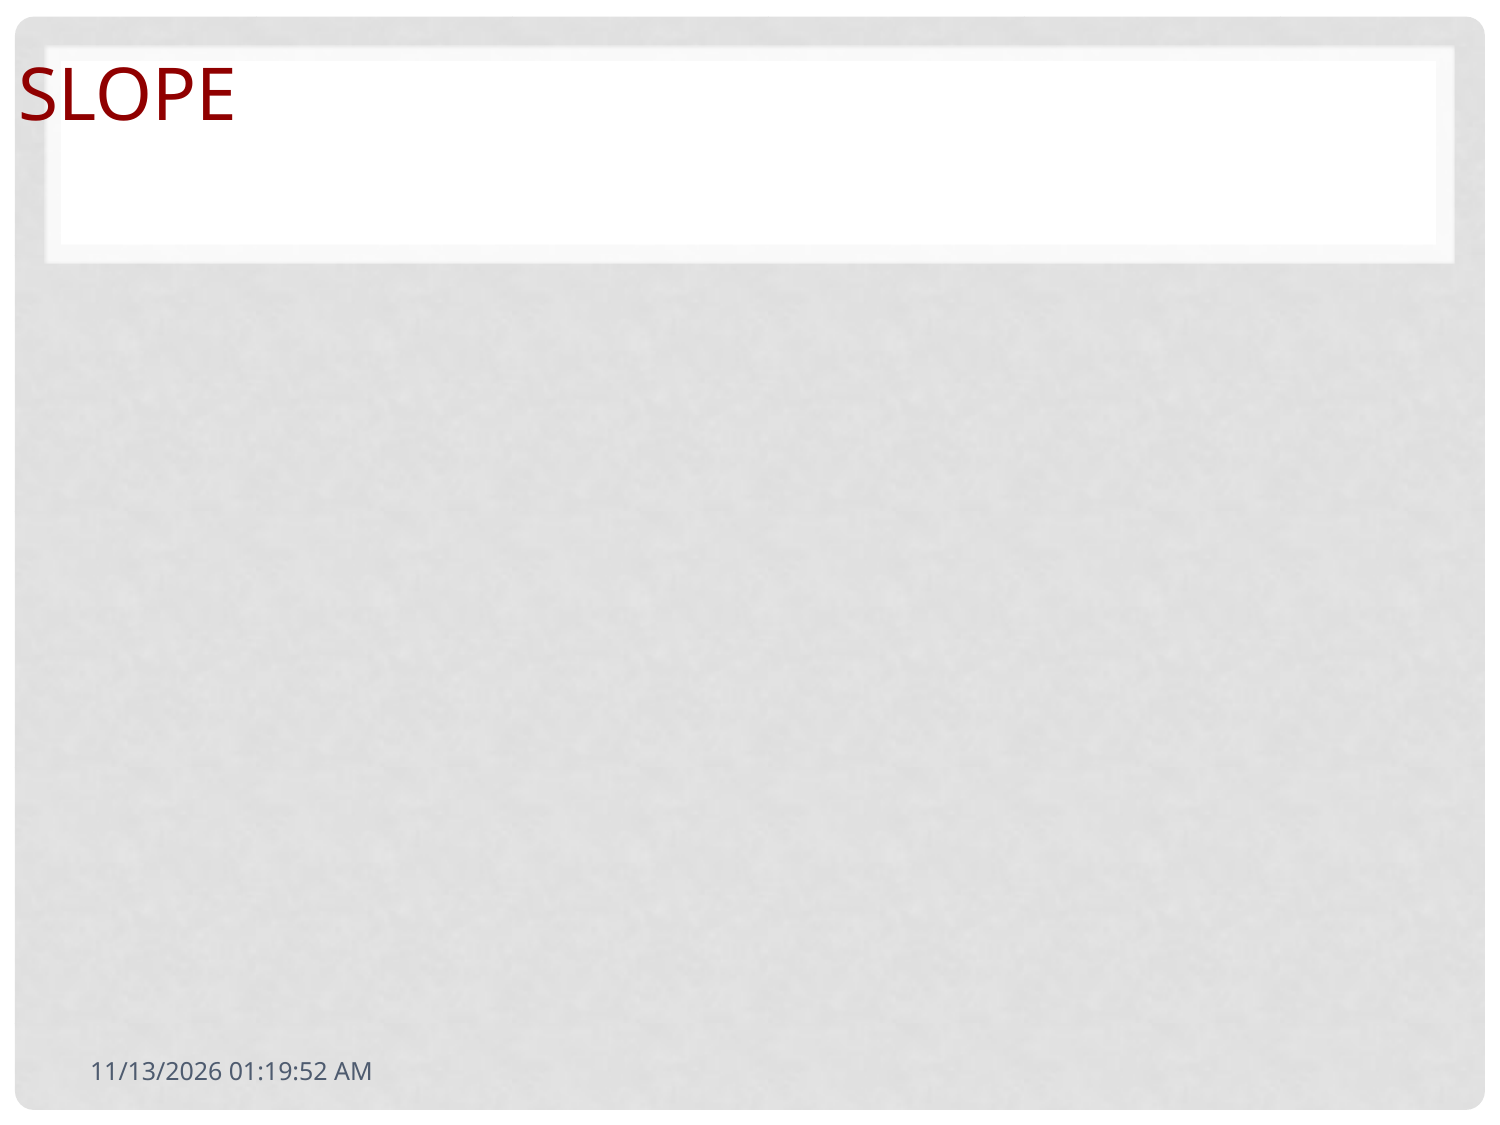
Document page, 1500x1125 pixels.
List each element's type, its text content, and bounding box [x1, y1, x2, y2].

title sLOPE [0, 0, 256, 183]
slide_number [75, 1042, 425, 1103]
